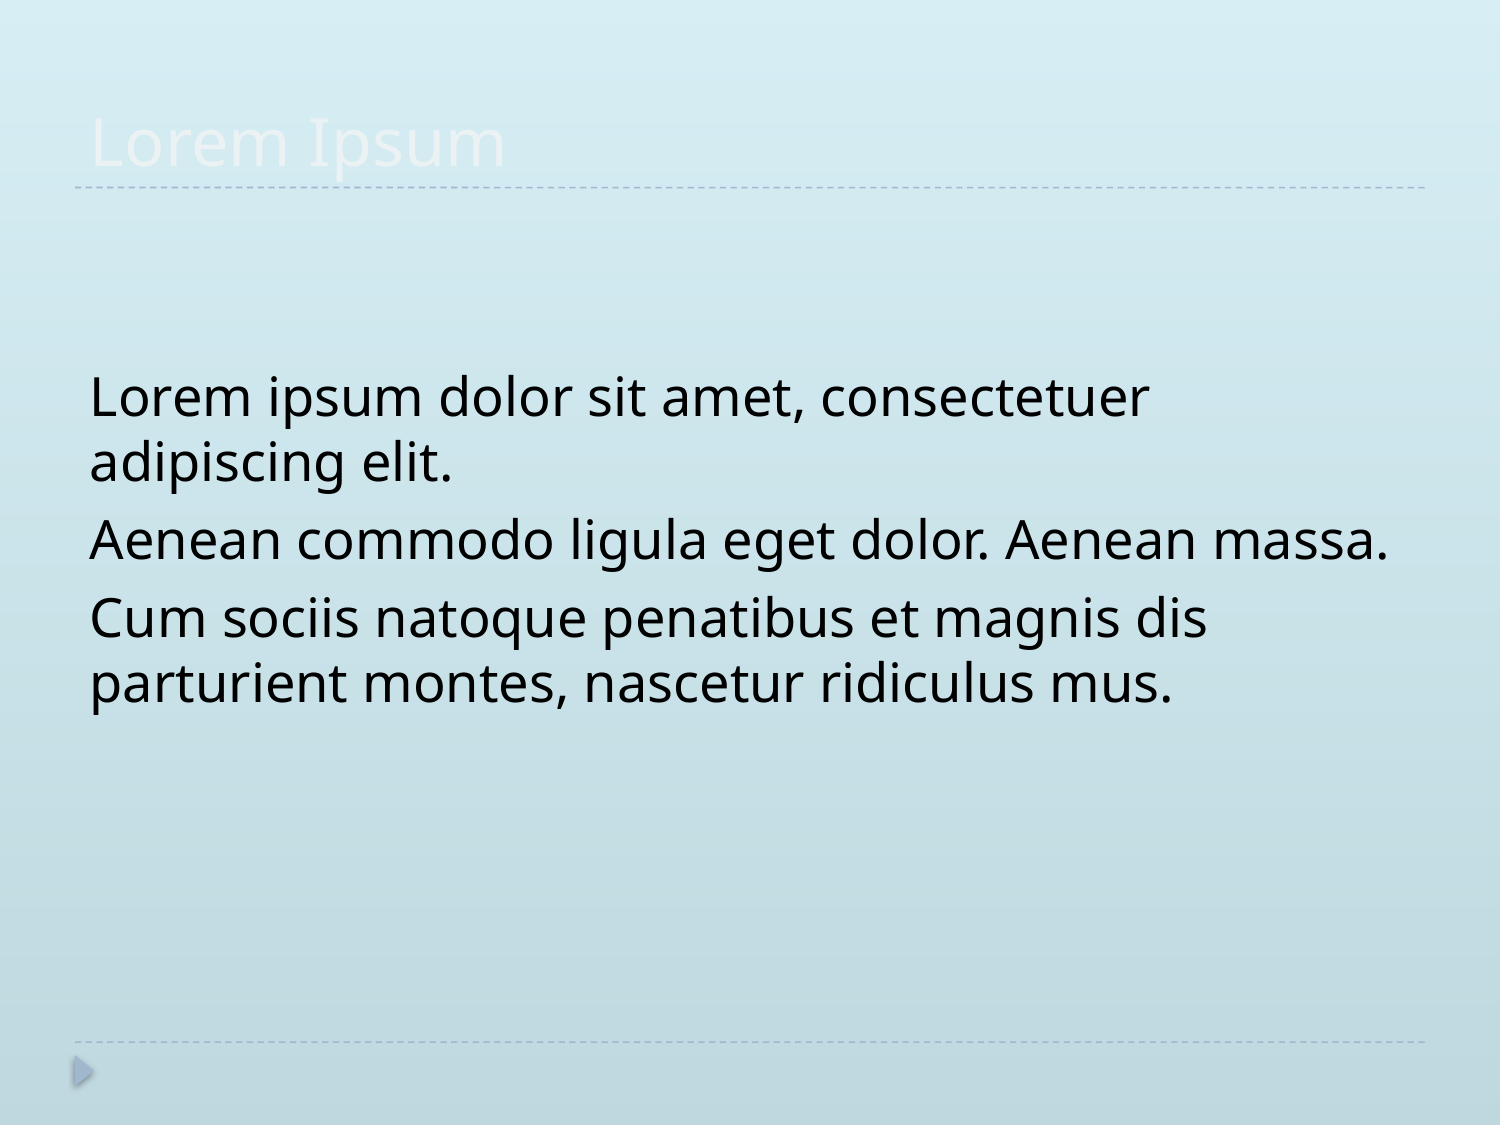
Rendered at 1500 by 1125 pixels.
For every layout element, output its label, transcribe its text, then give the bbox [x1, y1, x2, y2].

title Lorem Ipsum [75, 24, 1425, 188]
list Lorem ipsum dolor sit amet, consectetuer adipiscing elit. Aenean commodo ligula eget dolor. Aenean massa. Cum sociis natoque penatibus et magnis dis parturient montes, nascetur ridiculus mus. [75, 200, 1425, 1010]
